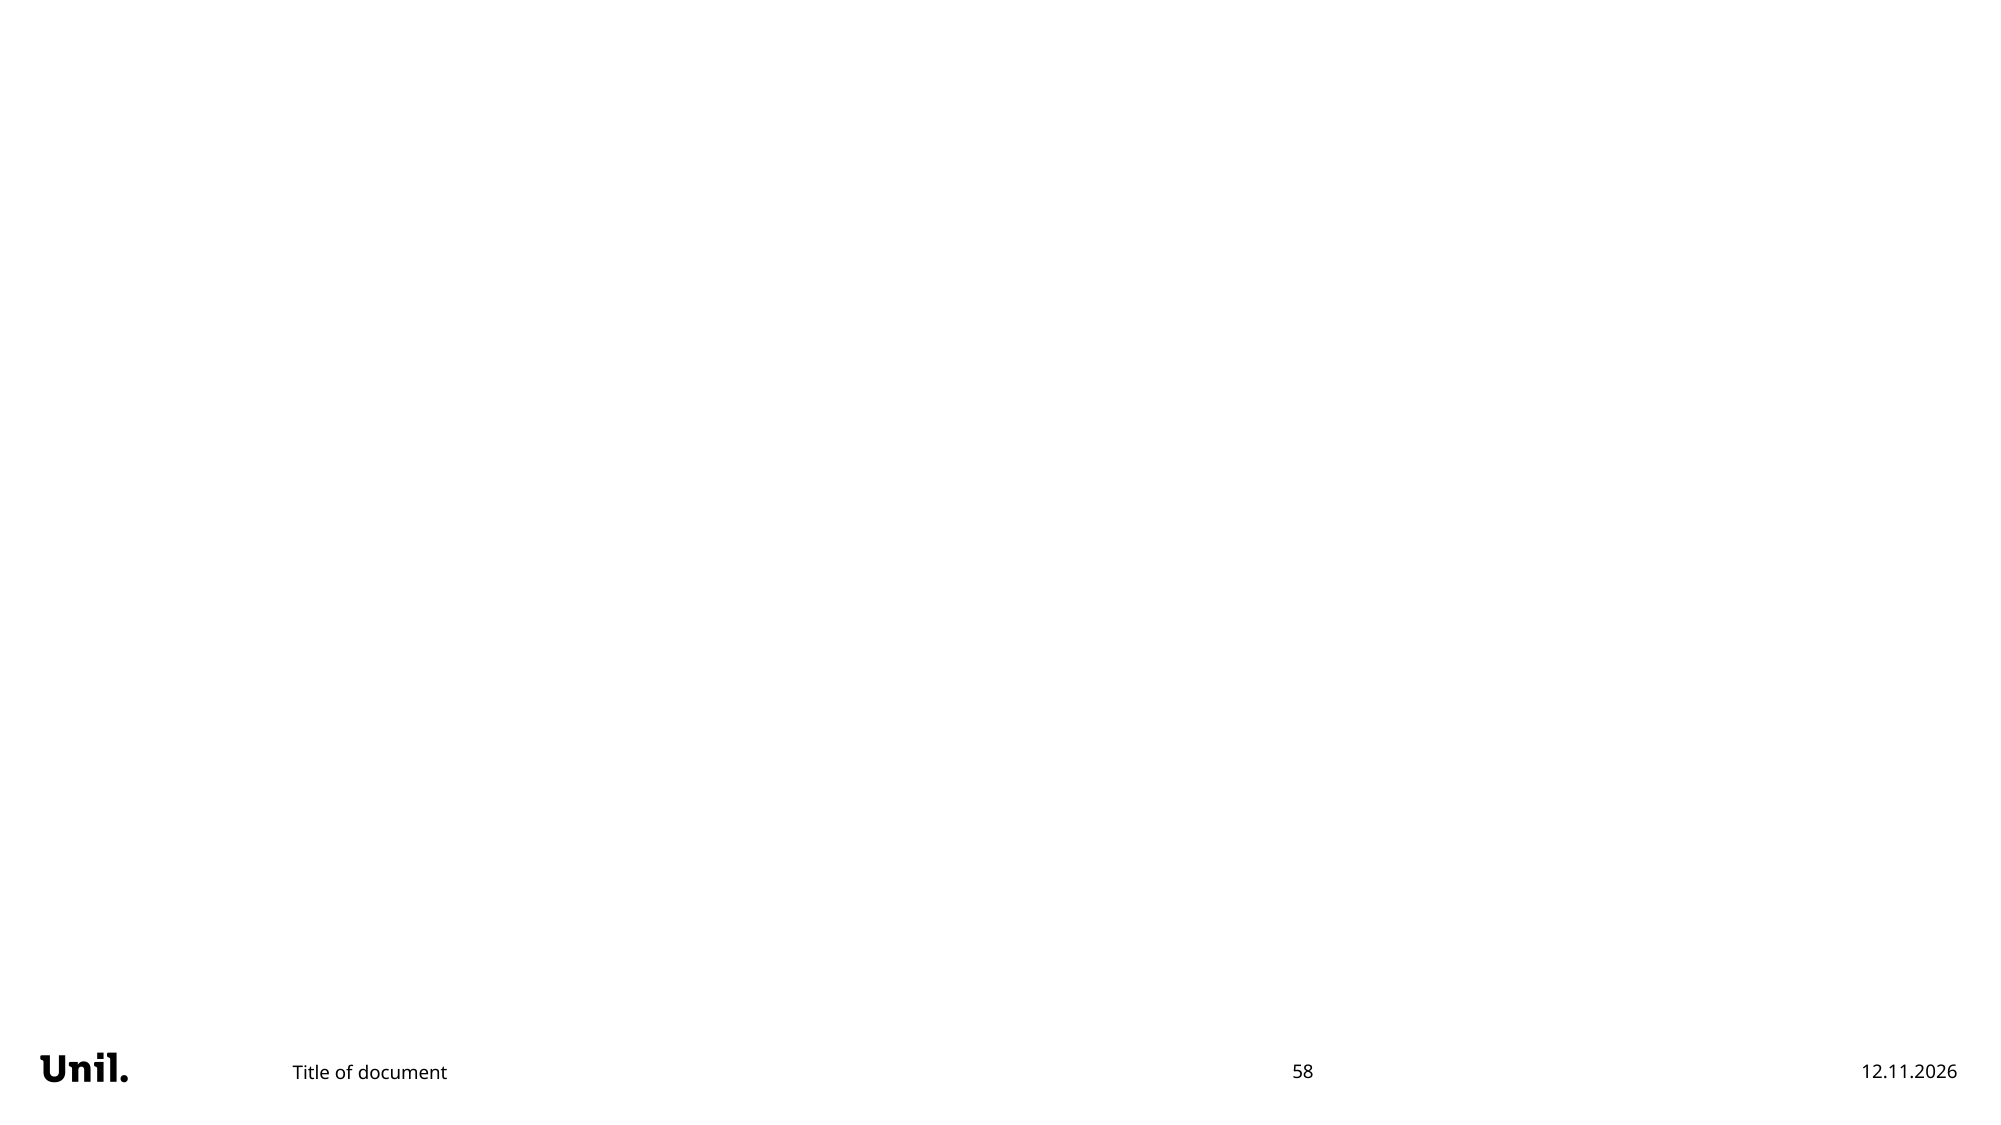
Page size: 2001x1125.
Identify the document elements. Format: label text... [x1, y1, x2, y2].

slide_number 58 [1250, 1037, 1355, 1086]
footer Title of document [292, 1011, 1048, 1087]
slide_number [1789, 1026, 1958, 1086]
picture [27, 1042, 141, 1095]
